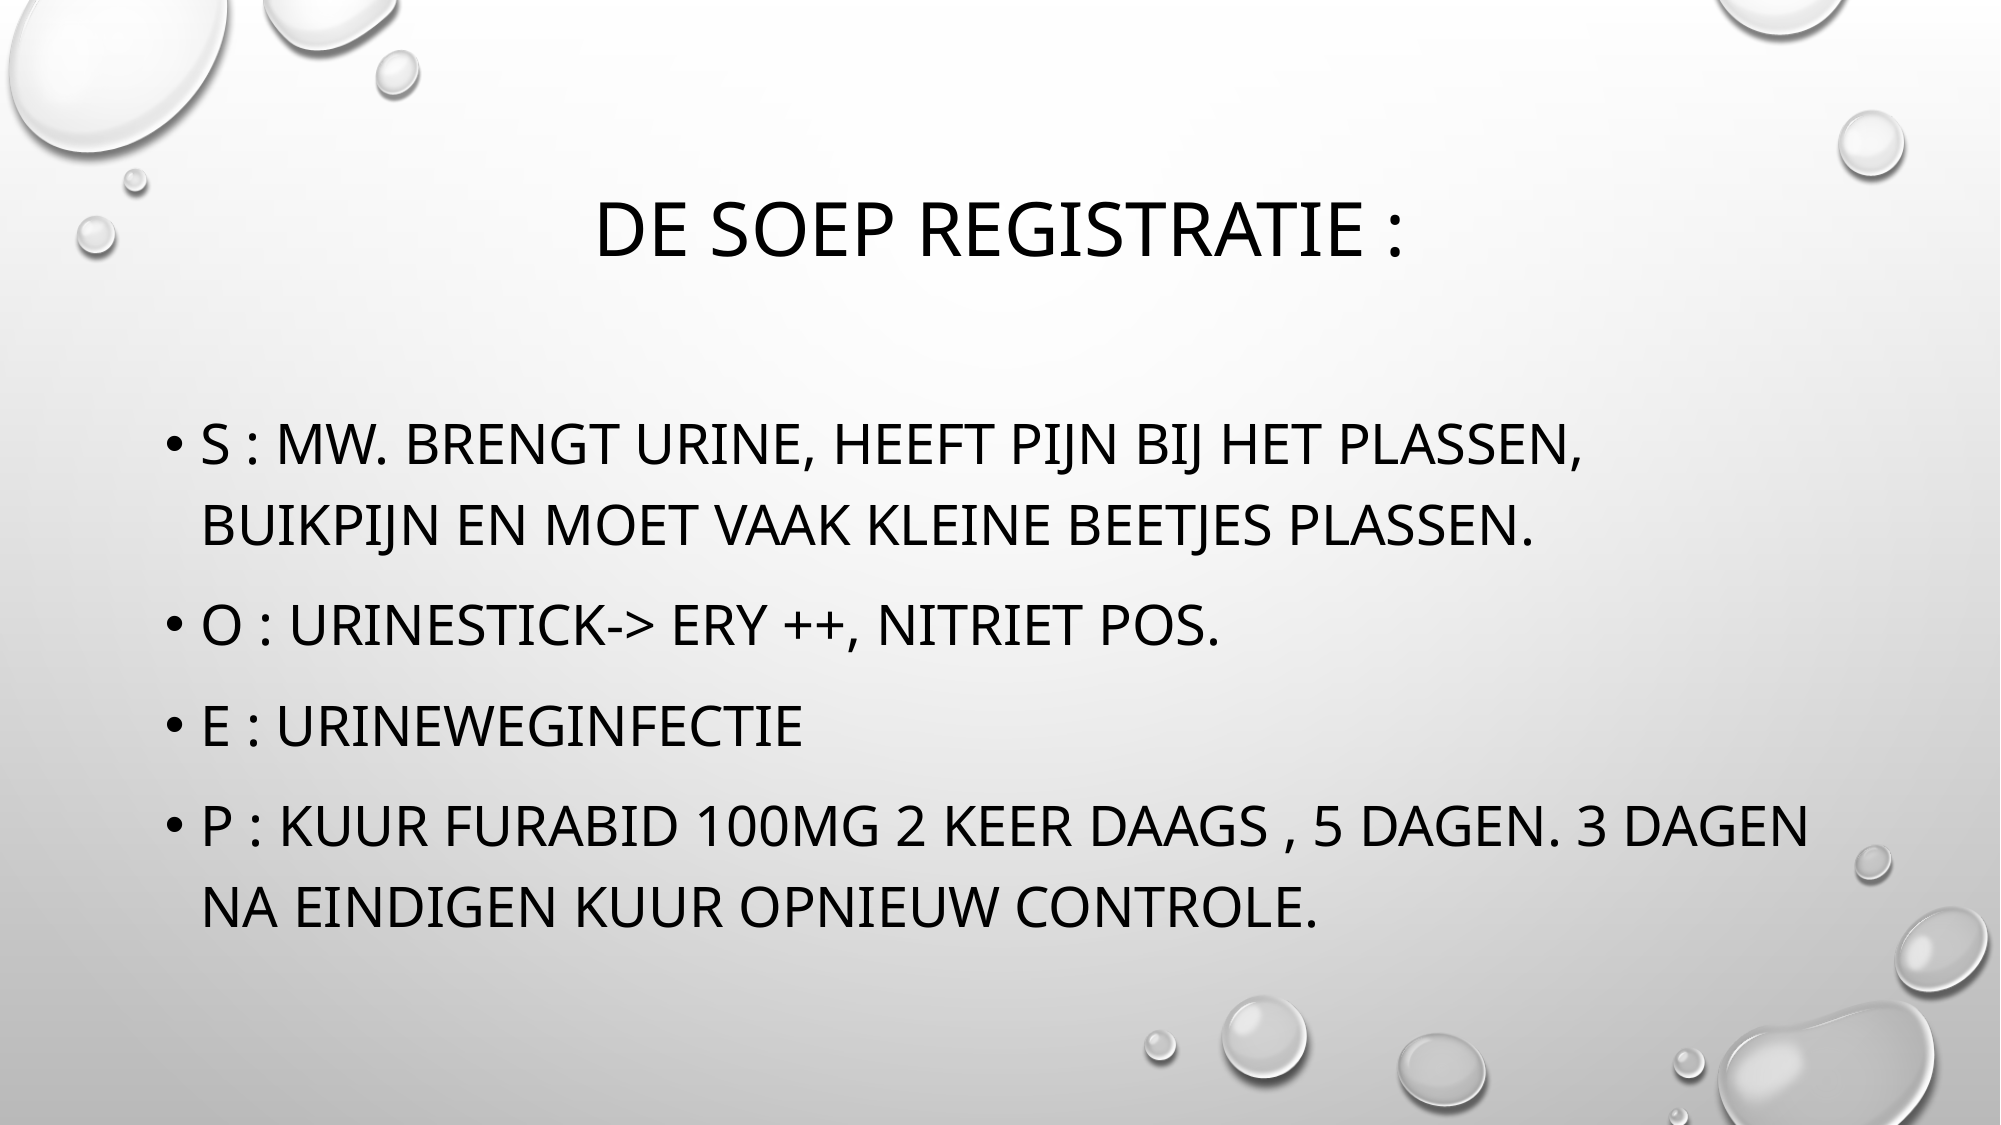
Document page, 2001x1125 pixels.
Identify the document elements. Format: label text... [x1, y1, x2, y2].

picture [0, 0, 2000, 1125]
list S : Mw. brengt urine, heeft pijn bij het plassen, buikpijn en moet vaak kleine beetjes plassen. O : urinestick-> ery ++, nitriet pos. E : Urineweginfectie P : kuur furabid 100mg 2 keer daags , 5 dagen. 3 dagen na eindigen kuur opnieuw controle. [149, 388, 1850, 950]
title De soep registratie : [149, 101, 1851, 364]
